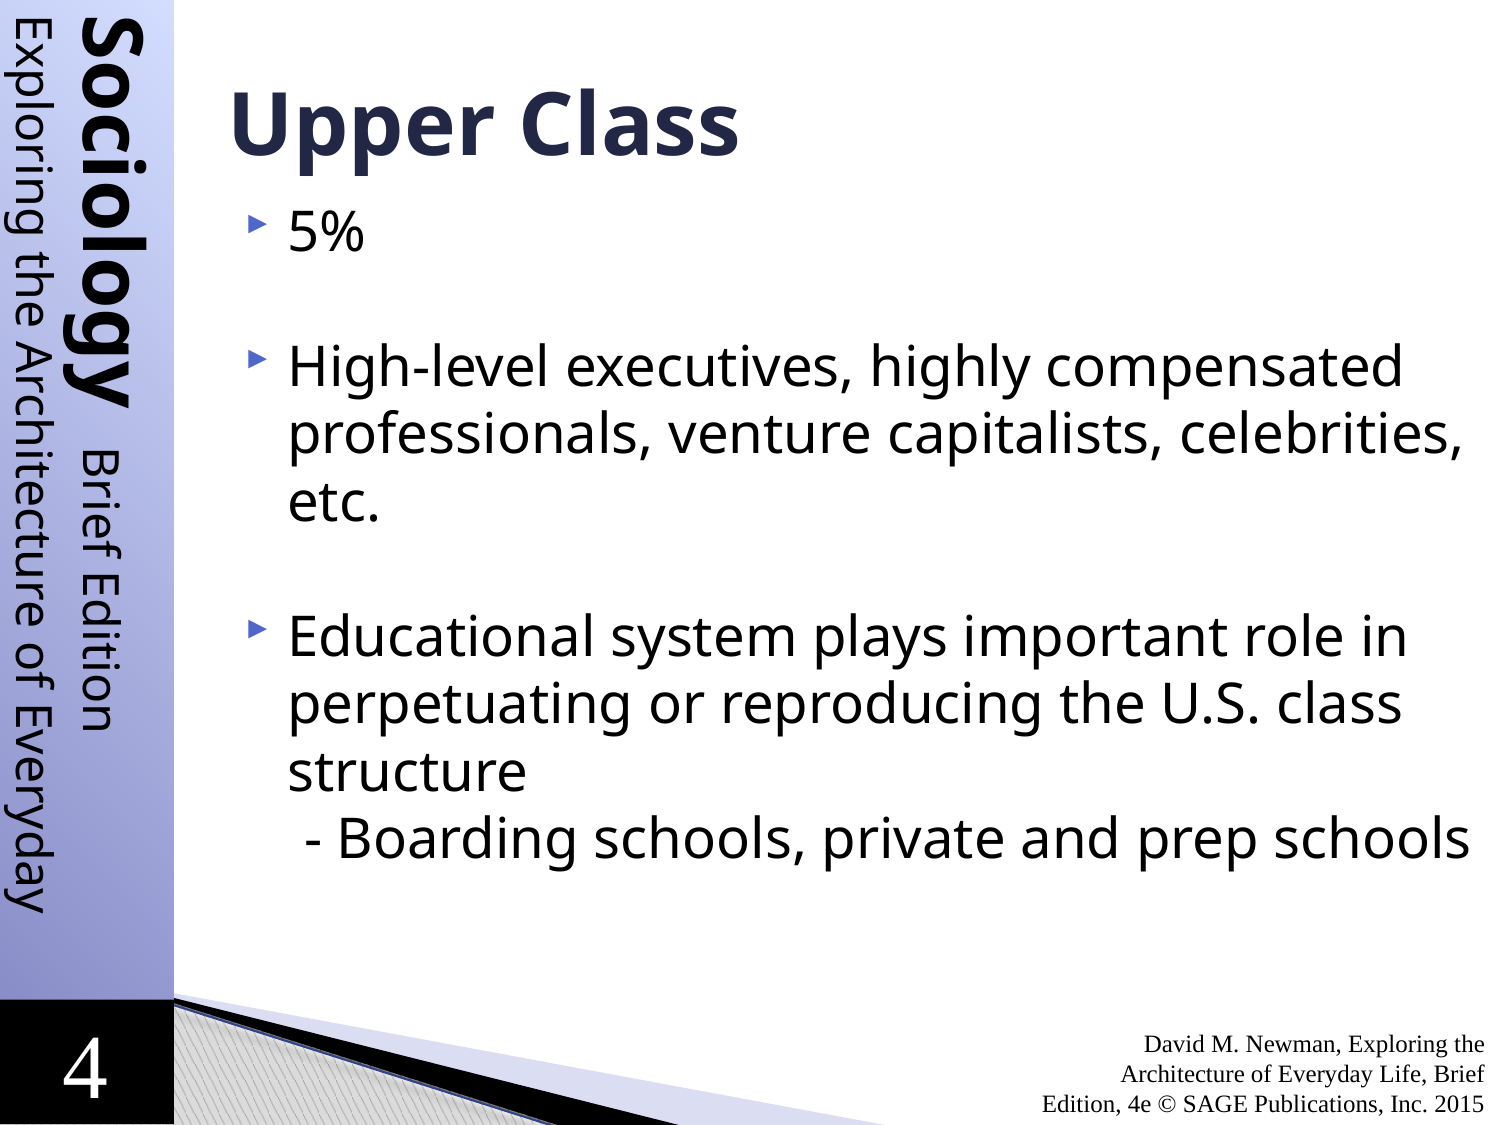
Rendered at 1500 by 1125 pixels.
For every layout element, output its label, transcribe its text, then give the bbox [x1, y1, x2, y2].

list 5% High-level executives, highly compensated professionals, venture capitalists, celebrities, etc. Educational system plays important role in perpetuating or reproducing the U.S. class structure - Boarding schools, private and prep schools [212, 187, 1500, 988]
picture [174, 1003, 558, 1125]
footer David M. Newman, Exploring the Architecture of Everyday Life, Brief Edition, 4e © SAGE Publications, Inc. 2015 [1025, 1065, 1500, 1125]
title Upper Class [212, 24, 1500, 187]
